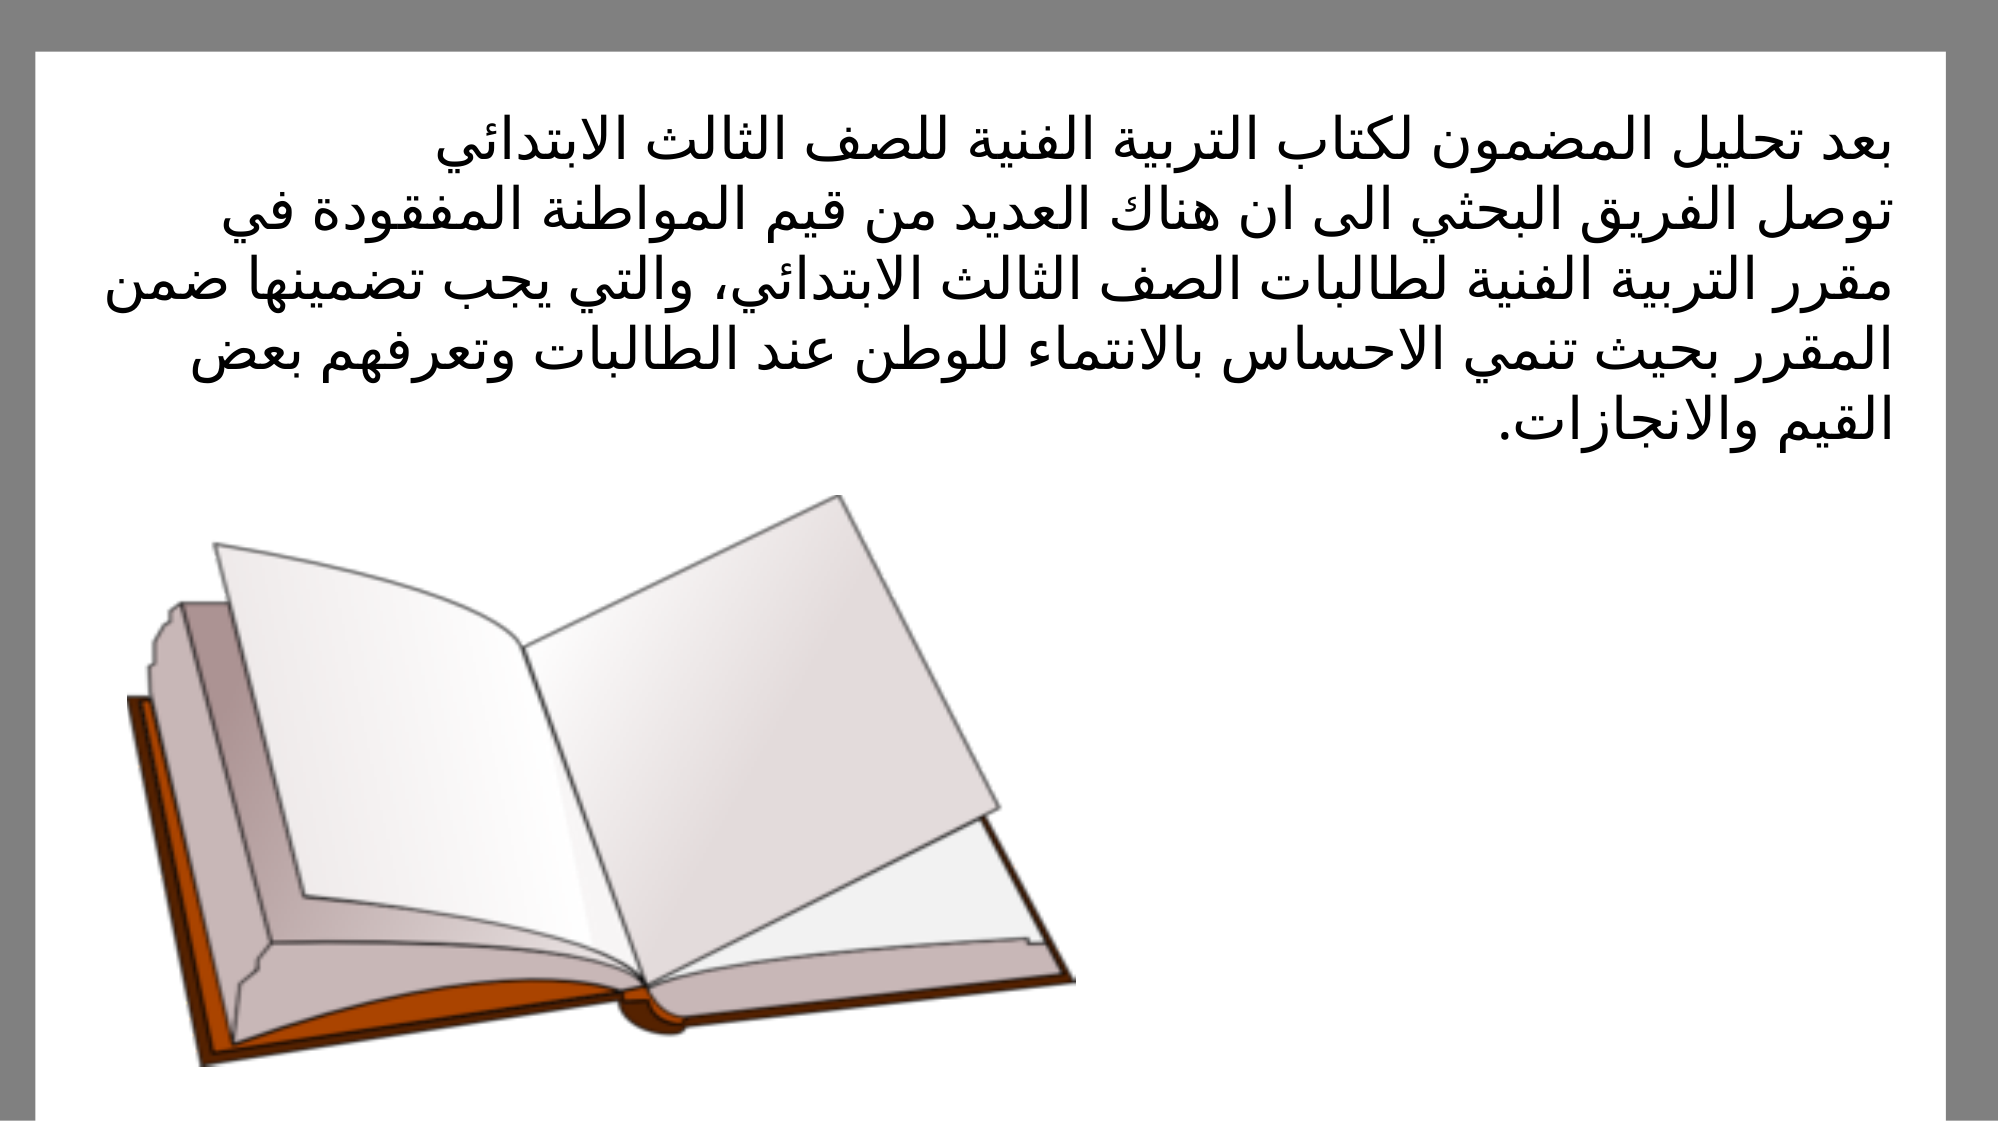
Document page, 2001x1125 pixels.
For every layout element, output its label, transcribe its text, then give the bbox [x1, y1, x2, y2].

text_box بعد تحليل المضمون لكتاب التربية الفنية للصف الثالث الابتدائي توصل الفريق البحثي الى ان هناك العديد من قيم المواطنة المفقودة في مقرر التربية الفنية لطالبات الصف الثالث الابتدائي، والتي يجب تضمينها ضمن المقرر بحيث تنمي الاحساس بالانتماء للوطن عند الطالبات وتعرفهم بعض القيم والانجازات. [81, 93, 1911, 459]
picture [127, 495, 1076, 1067]
